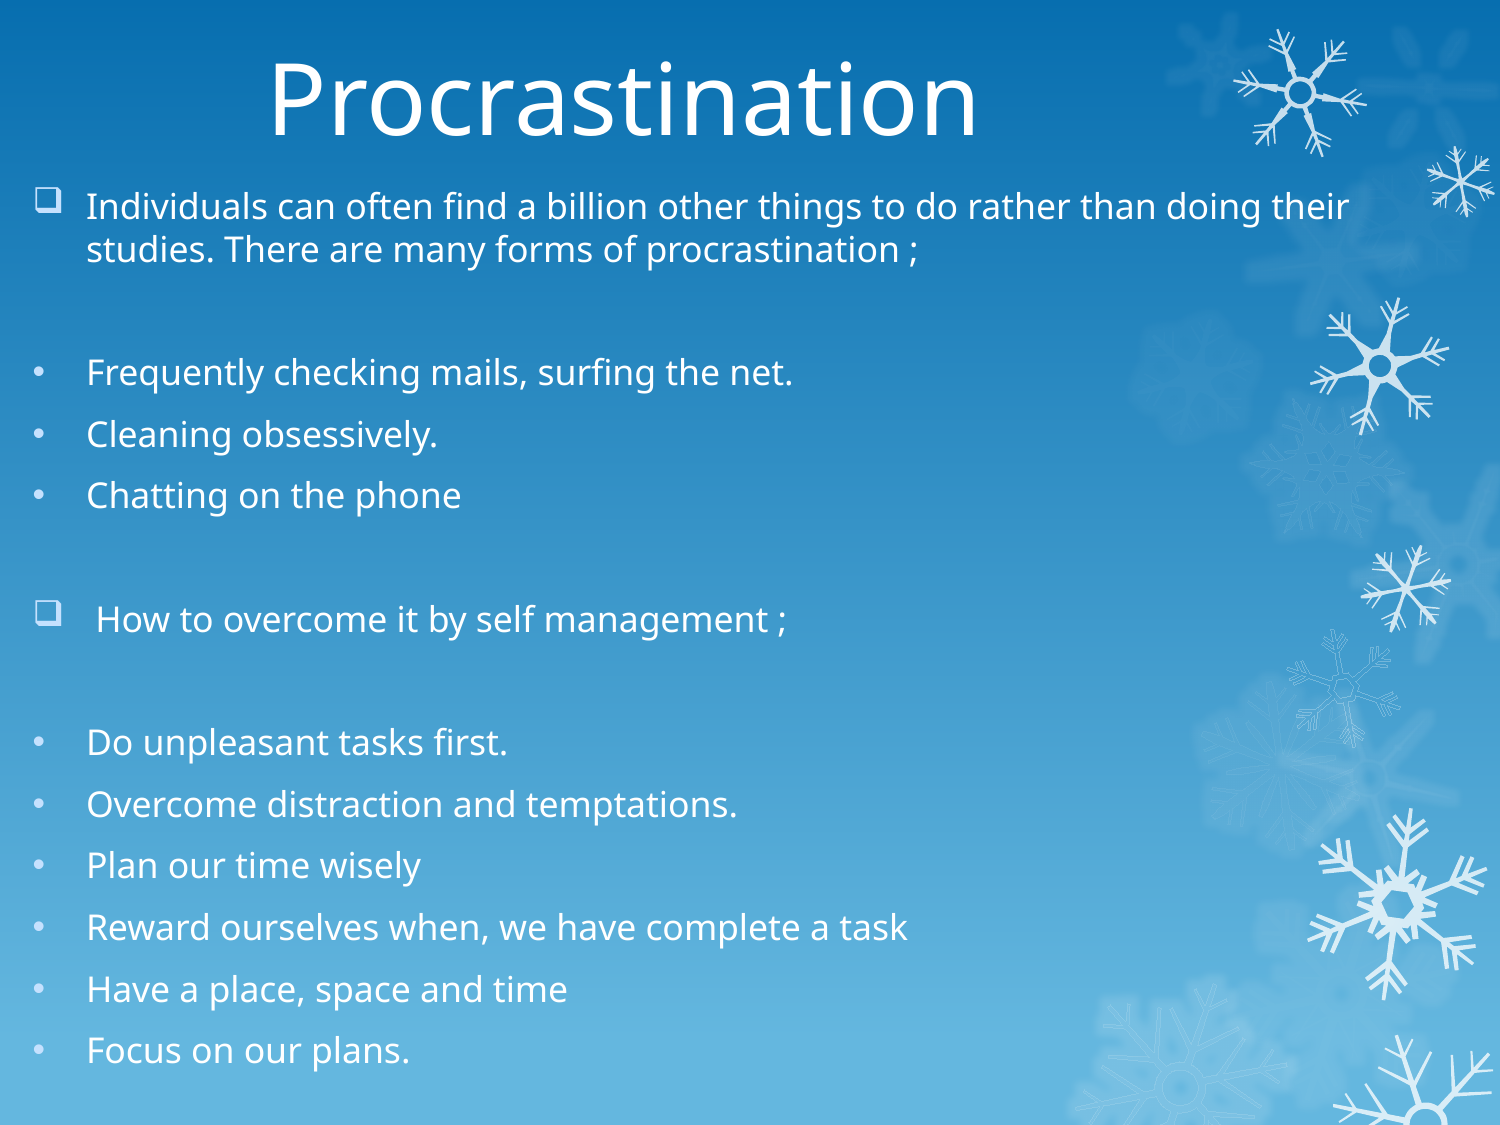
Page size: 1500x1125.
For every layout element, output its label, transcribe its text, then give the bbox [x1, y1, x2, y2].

list Individuals can often find a billion other things to do rather than doing their studies. There are many forms of procrastination ; Frequently checking mails, surfing the net. Cleaning obsessively. Chatting on the phone How to overcome it by self management ; Do unpleasant tasks first. Overcome distraction and temptations. Plan our time wisely Reward ourselves when, we have complete a task Have a place, space and time Focus on our plans. [17, 172, 1471, 1083]
title Procrastination [17, 30, 1471, 161]
